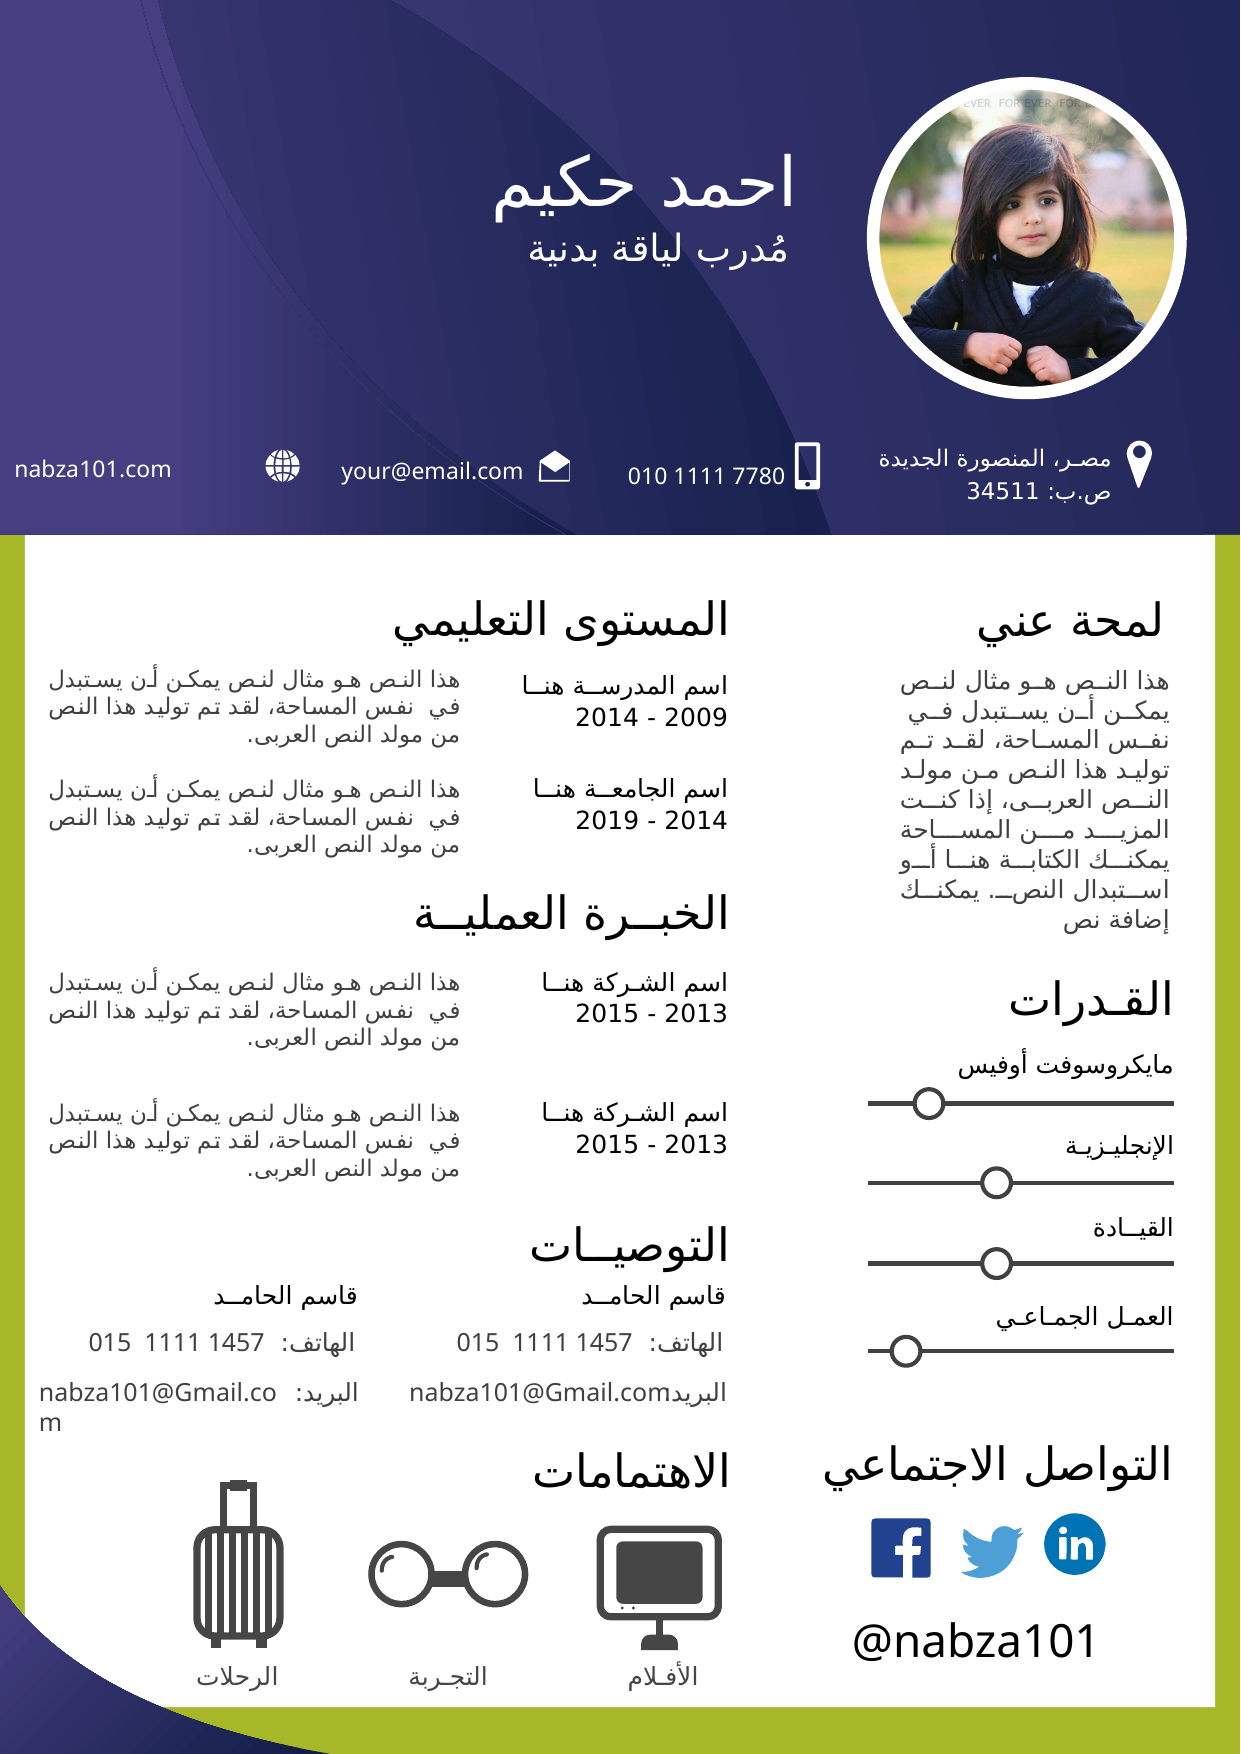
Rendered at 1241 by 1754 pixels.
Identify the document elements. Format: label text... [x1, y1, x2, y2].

text_box [538, 450, 570, 482]
text_box 2013 - 2015 [525, 990, 744, 1025]
text_box الهاتف: [648, 1319, 739, 1364]
text_box التوصيــات [339, 1208, 745, 1276]
text_box your@email.com [326, 449, 534, 483]
text_box قاسم الحامــد [198, 1272, 373, 1317]
text_box القـدرات [868, 962, 1189, 1030]
text_box [794, 442, 821, 490]
text_box الخبــرة العمليــة [339, 876, 745, 944]
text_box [599, 1528, 719, 1651]
text_box الهاتف: [280, 1319, 371, 1364]
text_box [891, 1336, 921, 1366]
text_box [265, 449, 301, 483]
text_box الاهتمامات [426, 1433, 746, 1501]
text_box هذا النص هو مثال لنص يمكن أن يستبدل في نفس المساحة، لقد تم توليد هذا النص من مولد النص العربى. [33, 1091, 476, 1189]
text_box [982, 1168, 1011, 1198]
text_box ص.ب: 34511 [926, 469, 1127, 503]
text_box التجـربة [386, 1652, 511, 1697]
text_box مُدرب لياقة بدنية [363, 216, 804, 274]
text_box اسم الشـركة هنــا [525, 958, 744, 990]
text_box لمحة عني [928, 582, 1180, 650]
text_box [371, 1543, 526, 1605]
text_box اسم الشـركة هنــا [525, 1089, 744, 1121]
text_box اسم المدرســة هنــا [525, 661, 744, 696]
text_box قاسم الحامــد [566, 1272, 741, 1317]
text_box الإنجليـزيـة [1048, 1122, 1189, 1167]
text_box 2014 - 2019 [525, 796, 744, 831]
text_box البريد: [315, 1369, 374, 1414]
text_box مصـر، المنصورة الجديدة [864, 436, 1127, 470]
text_box احمد حكيم [194, 130, 813, 223]
text_box هذا النص هو مثال لنص يمكن أن يستبدل في نفس المساحة، لقد تم توليد هذا النص من مولد النص العربى. [33, 767, 476, 865]
text_box العمـل الجمـاعـي [1017, 1293, 1189, 1338]
picture [872, 83, 1181, 394]
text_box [196, 1479, 281, 1649]
text_box nabza101@Gmail.com [24, 1369, 315, 1444]
text_box 015 1111 1457 [441, 1319, 648, 1364]
text_box @nabza101 [837, 1604, 1138, 1672]
text_box القيــادة [1000, 1204, 1189, 1249]
text_box nabza101.com [0, 447, 268, 490]
text_box nabza101@Gmail.com [394, 1369, 689, 1414]
text_box المستوى التعليمي [68, 582, 746, 650]
text_box هذا النص هو مثال لنص يمكن أن يستبدل في نفس المساحة، لقد تم توليد هذا النص من مولد النص العربى. [33, 656, 476, 754]
text_box 010 1111 7780 [613, 454, 784, 488]
text_box اسم الجامعــة هنــا [525, 765, 744, 796]
text_box 015 1111 1457 [73, 1319, 280, 1364]
text_box 2013 - 2015 [525, 1121, 744, 1156]
text_box الرحلات [170, 1652, 305, 1697]
text_box هذا النص هو مثال لنص يمكن أن يستبدل في نفس المساحة، لقد تم توليد هذا النص من مولد النص العربى. [33, 960, 476, 1058]
text_box التواصل الاجتماعي [795, 1427, 1189, 1495]
text_box [1126, 440, 1153, 488]
text_box [914, 1089, 944, 1118]
text_box الأفـلام [608, 1660, 718, 1697]
text_box 2009 - 2014 [569, 694, 744, 729]
text_box البريد: [689, 1369, 742, 1414]
text_box [982, 1249, 1011, 1278]
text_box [871, 1512, 1106, 1579]
text_box مايكروسوفت أوفيس [917, 1041, 1189, 1086]
text_box هذا النص هو مثال لنص يمكن أن يستبدل في نفس المساحة، لقد تم توليد هذا النص من مولد النص العربى، إذا كنت المزيد من المساحة يمكنك الكتابة هنا أو استبدال النص. يمكنك إضافة نص [884, 656, 1185, 941]
